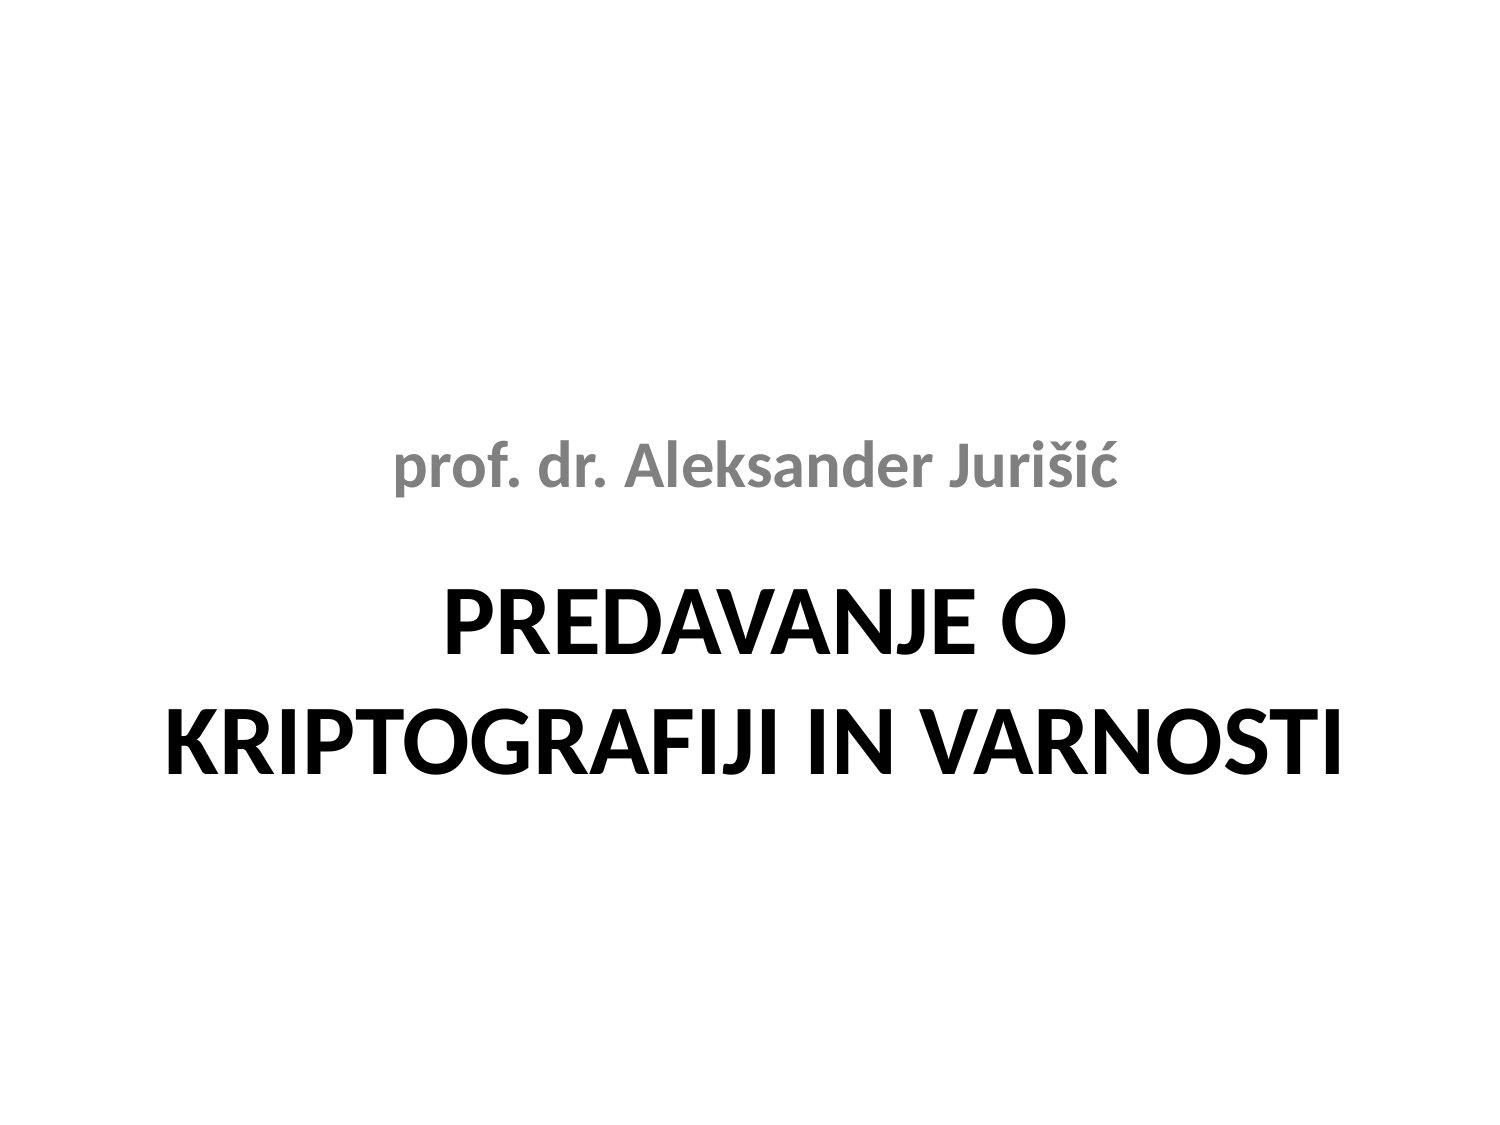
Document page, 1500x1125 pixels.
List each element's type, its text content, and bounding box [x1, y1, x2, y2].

title Predavanje o kriptografiji in varnosti [118, 563, 1394, 786]
list prof. dr. Aleksander Jurišić [118, 358, 1394, 563]
